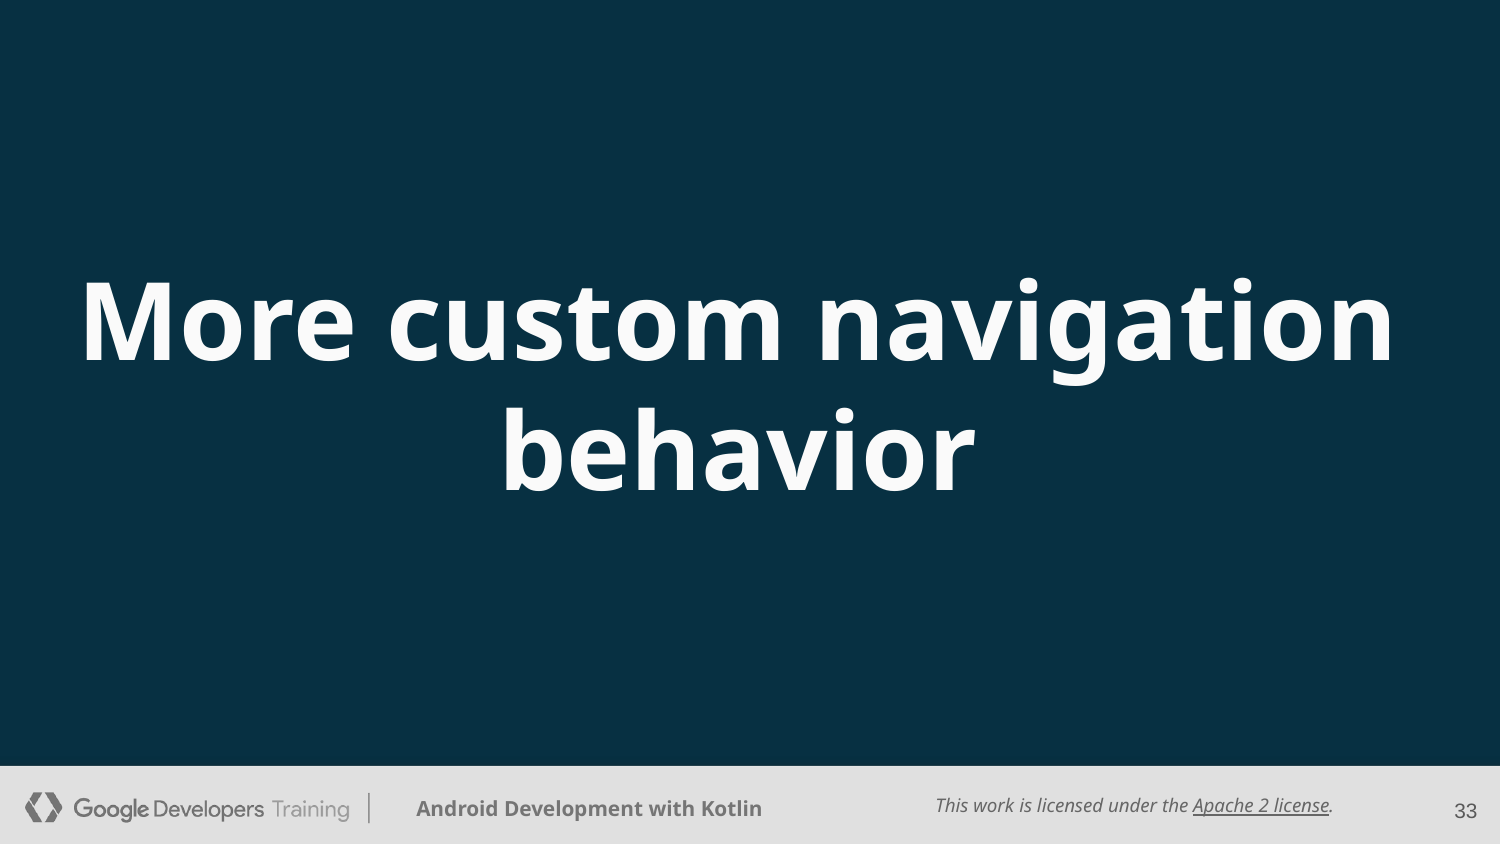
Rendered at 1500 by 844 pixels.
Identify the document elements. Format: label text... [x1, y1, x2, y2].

picture [0, 0, 1500, 844]
title More custom navigation behavior [39, 0, 1437, 764]
slide_number ‹#› [1402, 777, 1493, 842]
